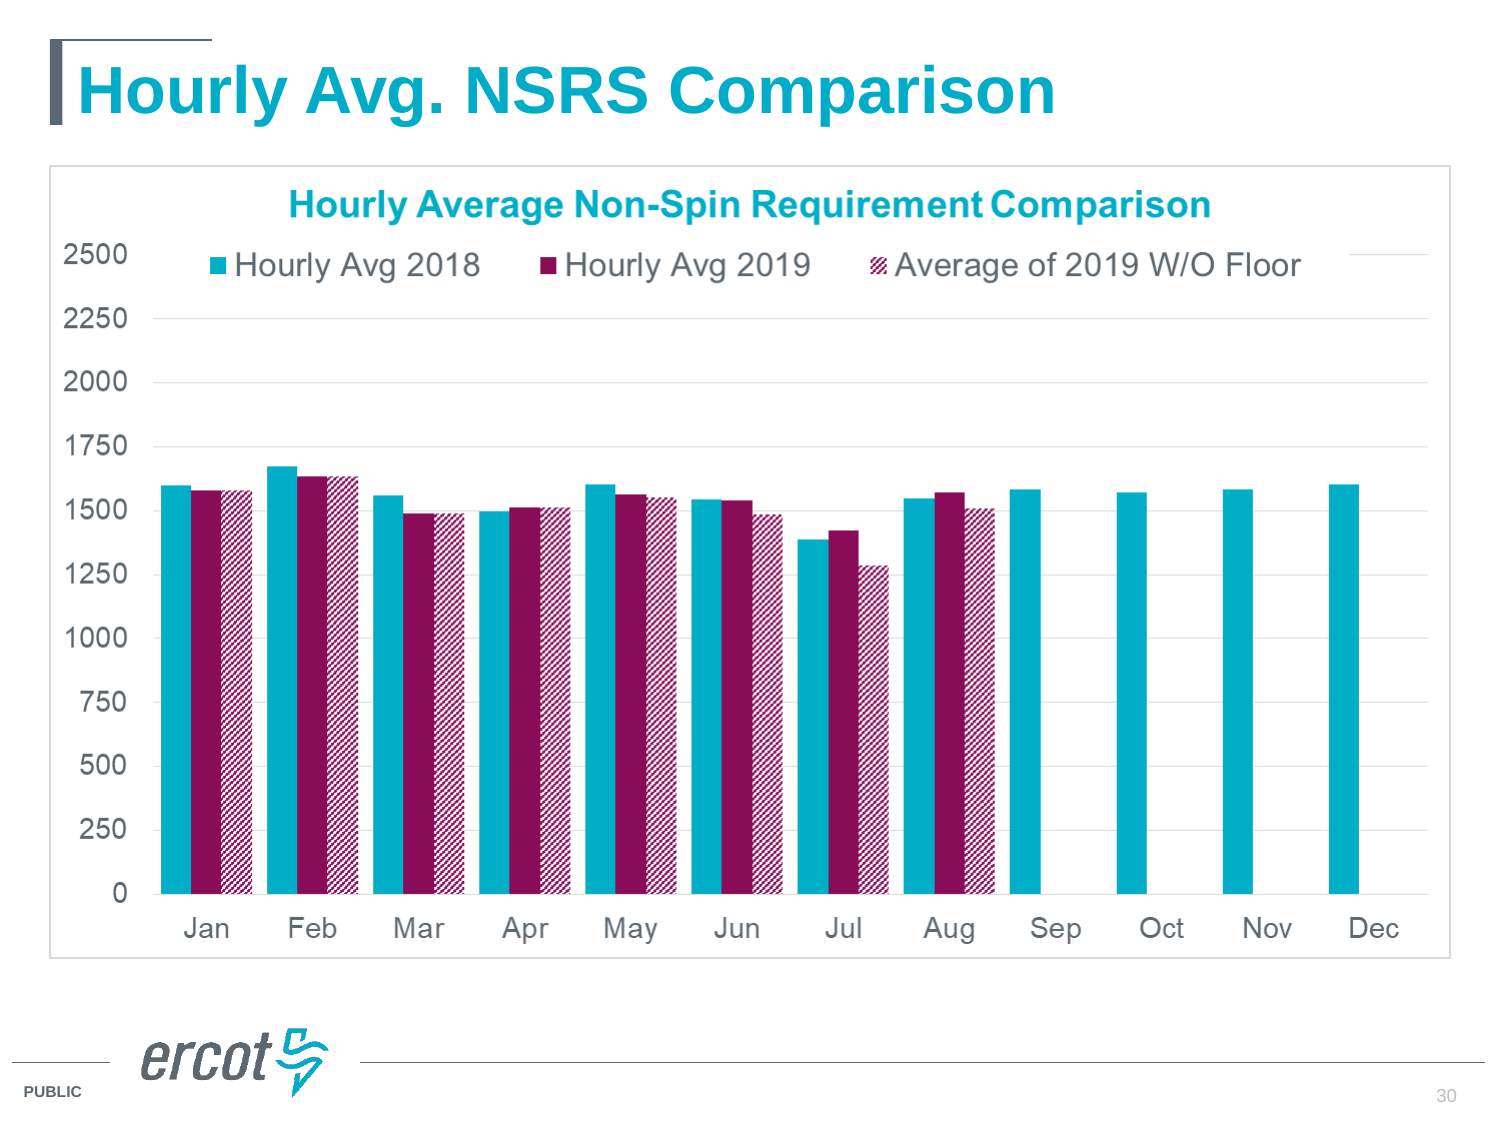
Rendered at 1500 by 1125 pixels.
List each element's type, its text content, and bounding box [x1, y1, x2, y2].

title Hourly Avg. NSRS Comparison [62, 39, 1450, 125]
picture [137, 1024, 332, 1100]
picture [49, 165, 1451, 960]
